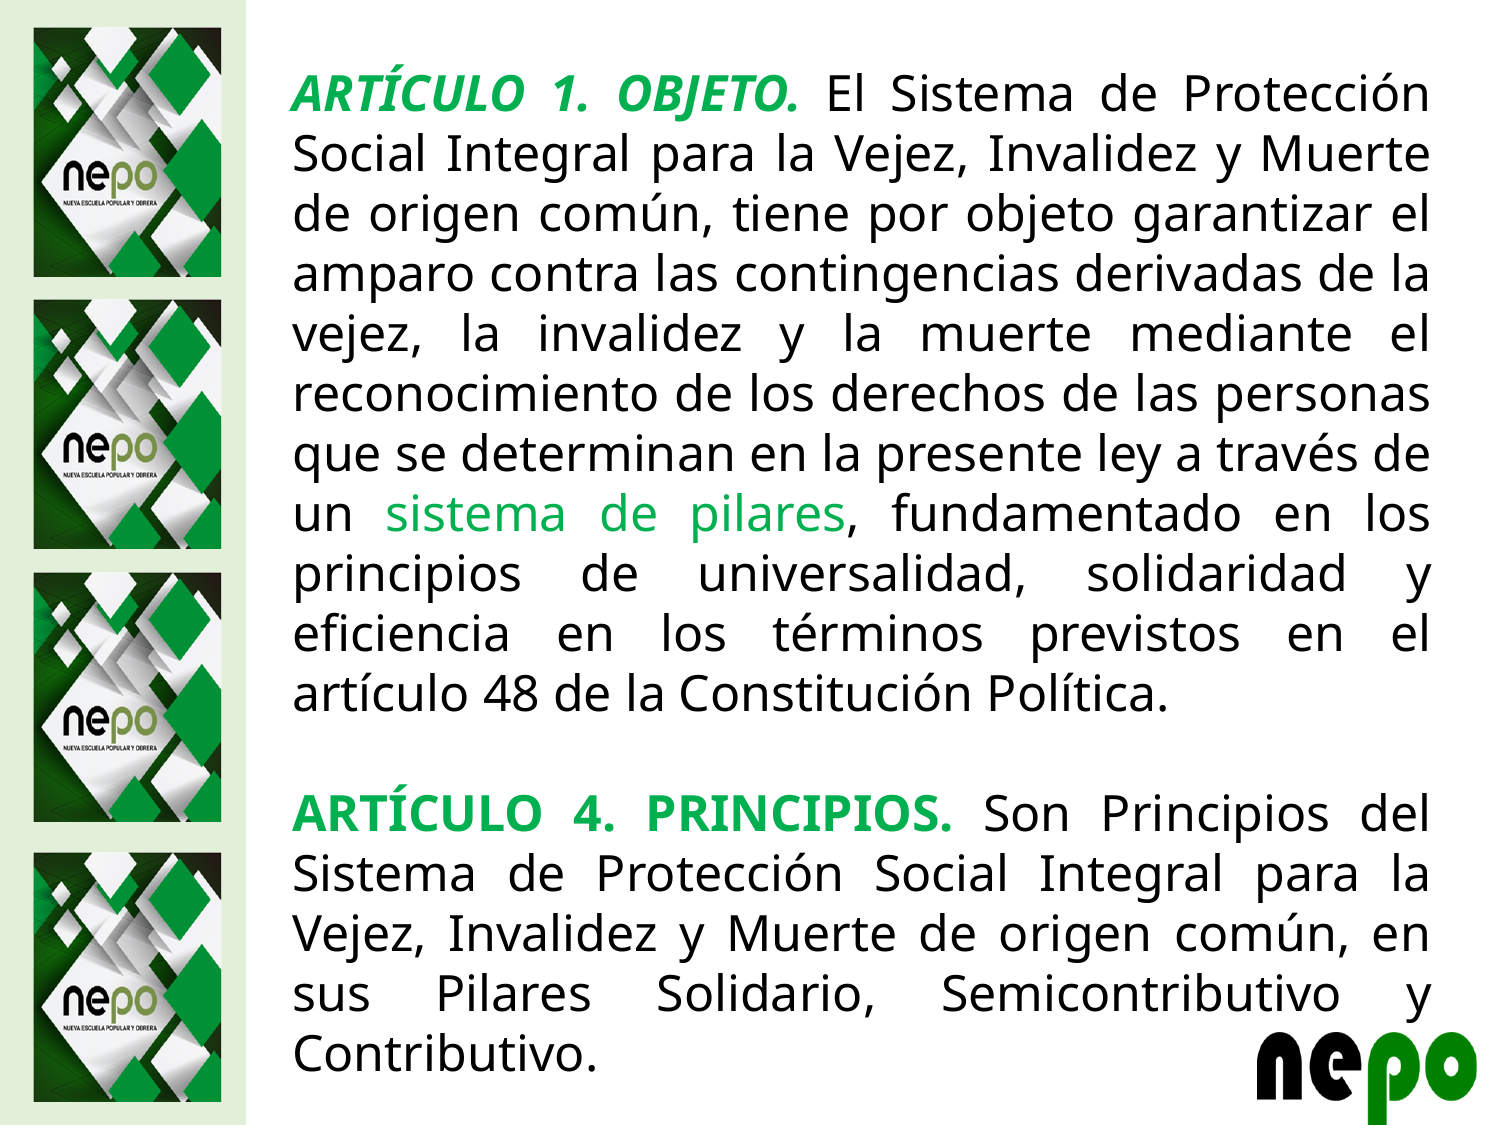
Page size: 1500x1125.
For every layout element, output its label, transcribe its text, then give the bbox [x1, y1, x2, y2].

picture [0, 0, 246, 1125]
text_box ARTÍCULO 1. OBJETO. El Sistema de Protección Social Integral para la Vejez, Invalidez y Muerte de origen común, tiene por objeto garantizar el amparo contra las contingencias derivadas de la vejez, la invalidez y la muerte mediante el reconocimiento de los derechos de las personas que se determinan en la presente ley a través de un sistema de pilares, fundamentado en los principios de universalidad, solidaridad y eficiencia en los términos previstos en el artículo 48 de la Constitución Política. ARTÍCULO 4. PRINCIPIOS. Son Principios del Sistema de Protección Social Integral para la Vejez, Invalidez y Muerte de origen común, en sus Pilares Solidario, Semicontributivo y Contributivo. [277, 54, 1447, 1090]
picture [1257, 1032, 1477, 1125]
